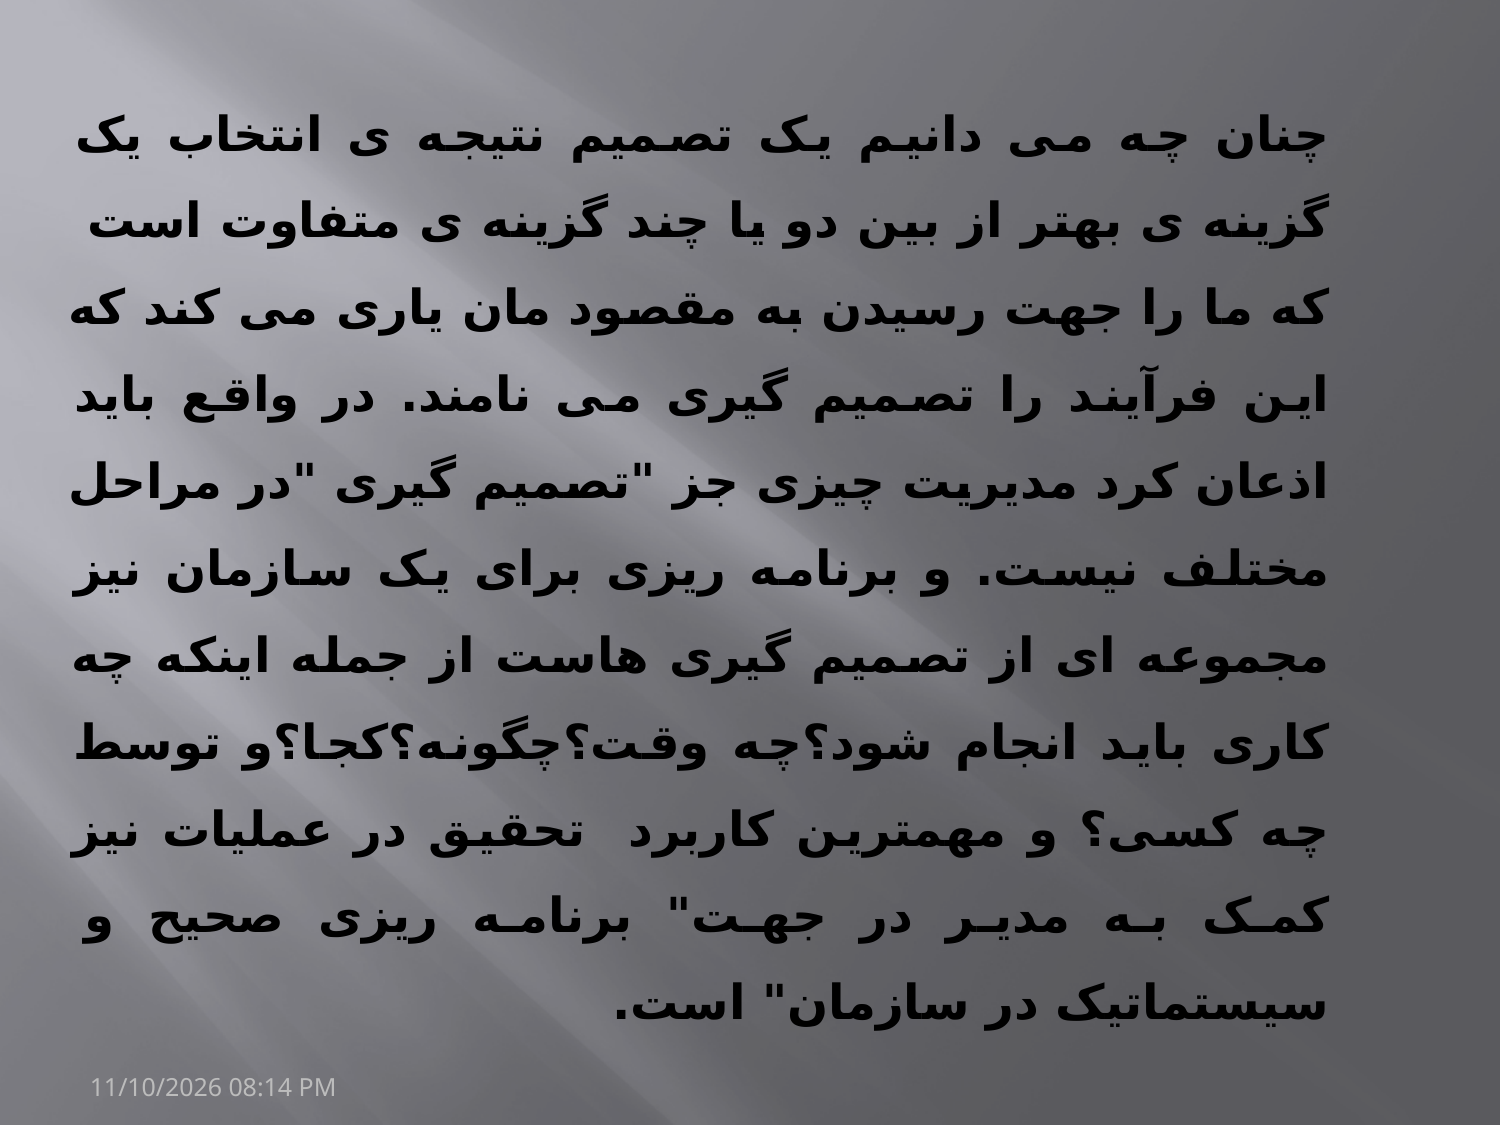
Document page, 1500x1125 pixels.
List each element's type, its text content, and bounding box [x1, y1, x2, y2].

slide_number 20/مارس/1 [75, 1052, 425, 1113]
list چنان چه می دانیم یک تصمیم نتیجه ی انتخاب یک گزینه ی بهتر از بین دو یا چند گزینه ی متفاوت است که ما را جهت رسیدن به مقصود مان یاری می کند که این فرآیند را تصمیم گیری می نامند. در واقع باید اذعان کرد مدیریت چیزی جز "تصمیم گیری "در مراحل مختلف نیست. و برنامه ریزی برای یک سازمان نیز مجموعه ای از تصمیم گیری هاست از جمله اینکه چه کاری باید انجام شود؟چه وقت؟چگونه؟کجا؟و توسط چه کسی؟ و مهمترین کاربرد تحقیق در عملیات نیز کمک به مدیر در جهت" برنامه ریزی صحیح و سیستماتیک در سازمان" است. [53, 66, 1425, 1059]
